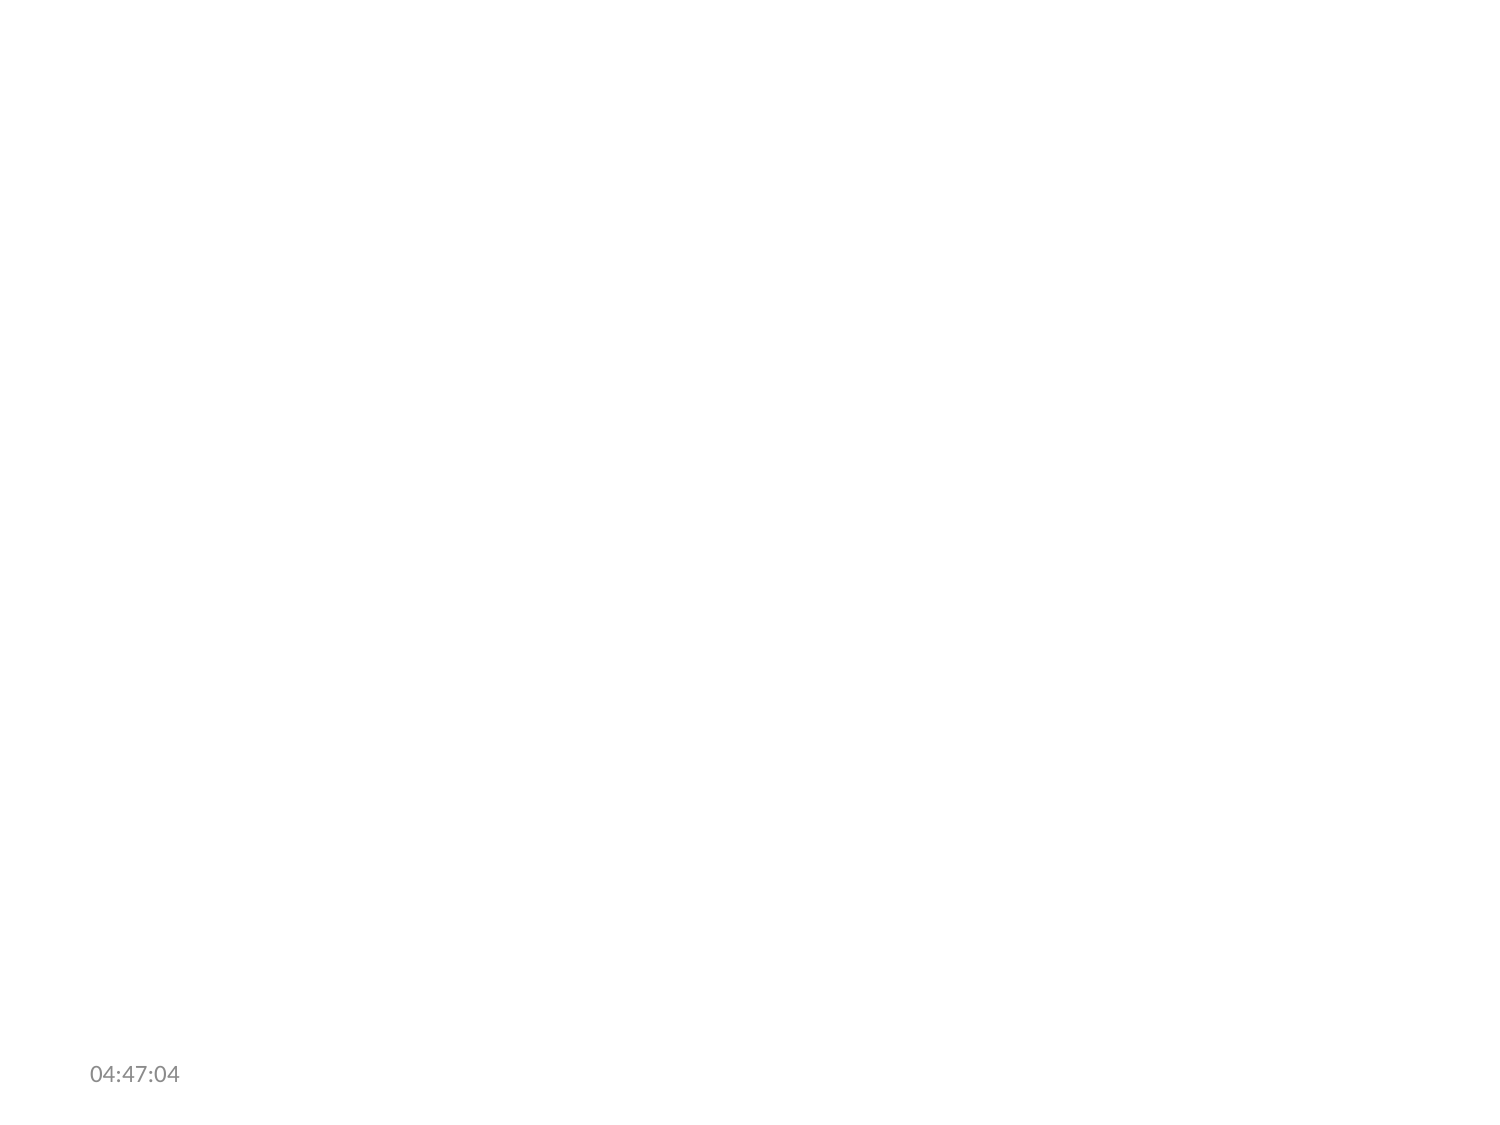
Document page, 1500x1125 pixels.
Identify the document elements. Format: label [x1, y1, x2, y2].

slide_number [75, 1042, 425, 1103]
